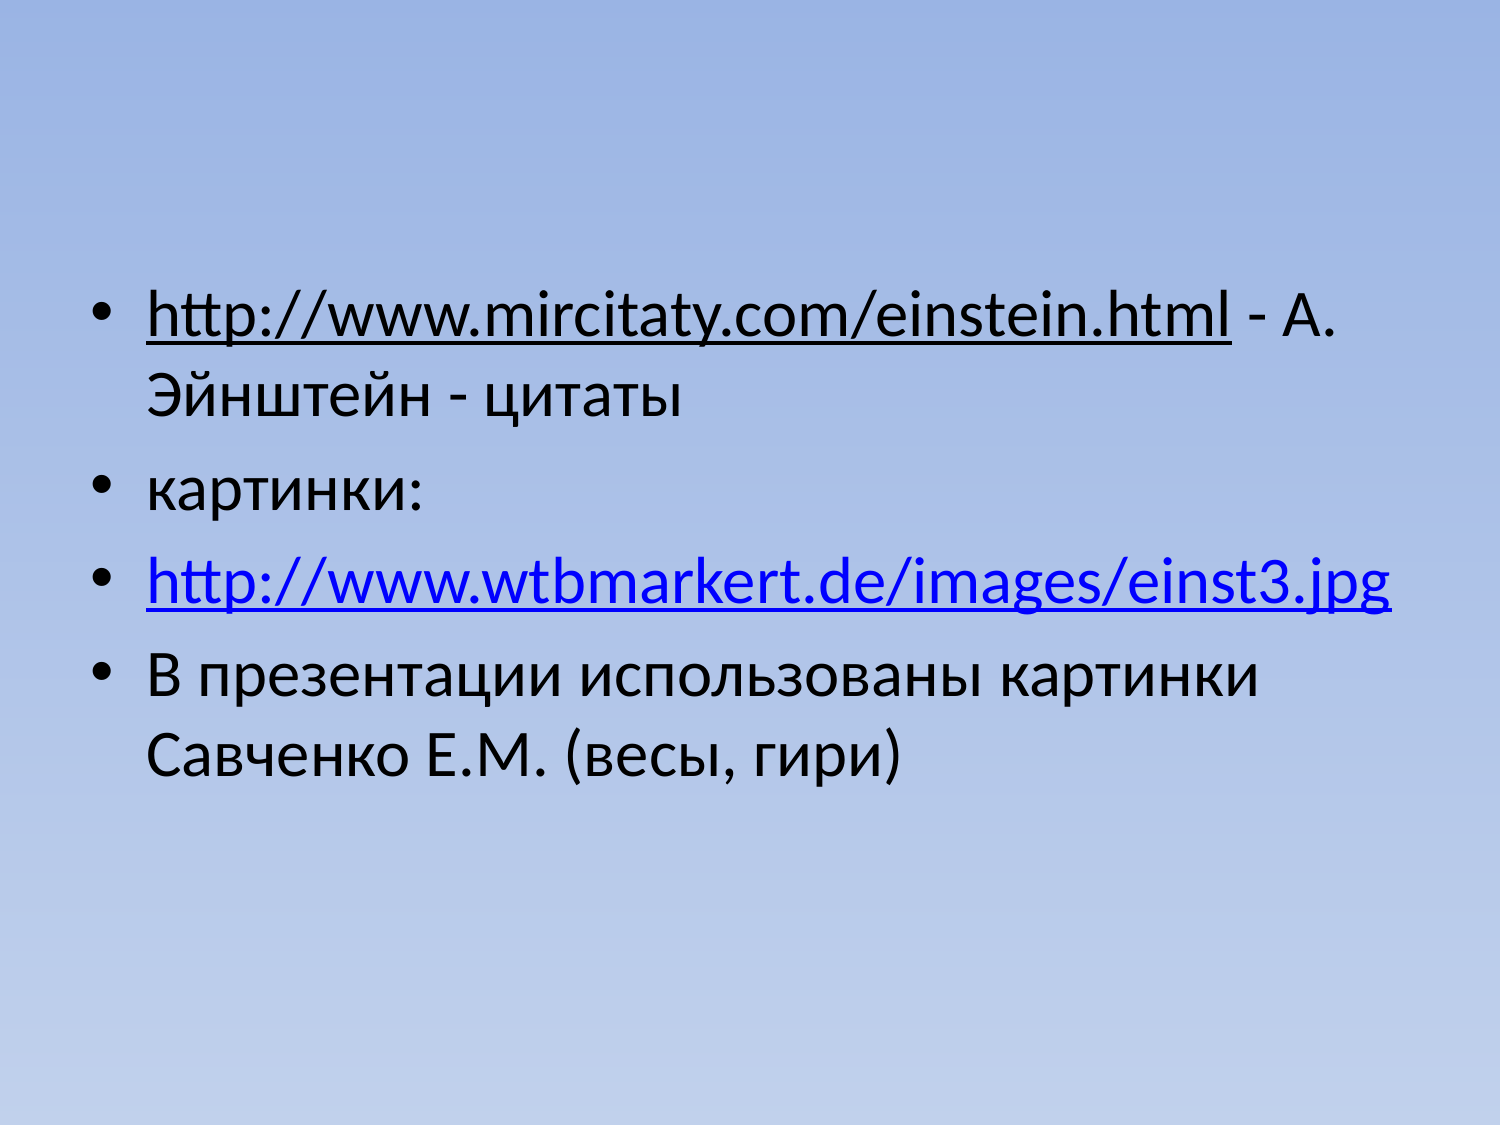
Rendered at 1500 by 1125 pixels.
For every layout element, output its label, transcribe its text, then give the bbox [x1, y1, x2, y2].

list http://www.mircitaty.com/einstein.html - А. Эйнштейн - цитаты картинки: http://www.wtbmarkert.de/images/einst3.jpg В презентации использованы картинки Савченко Е.М. (весы, гири) [75, 262, 1425, 1005]
